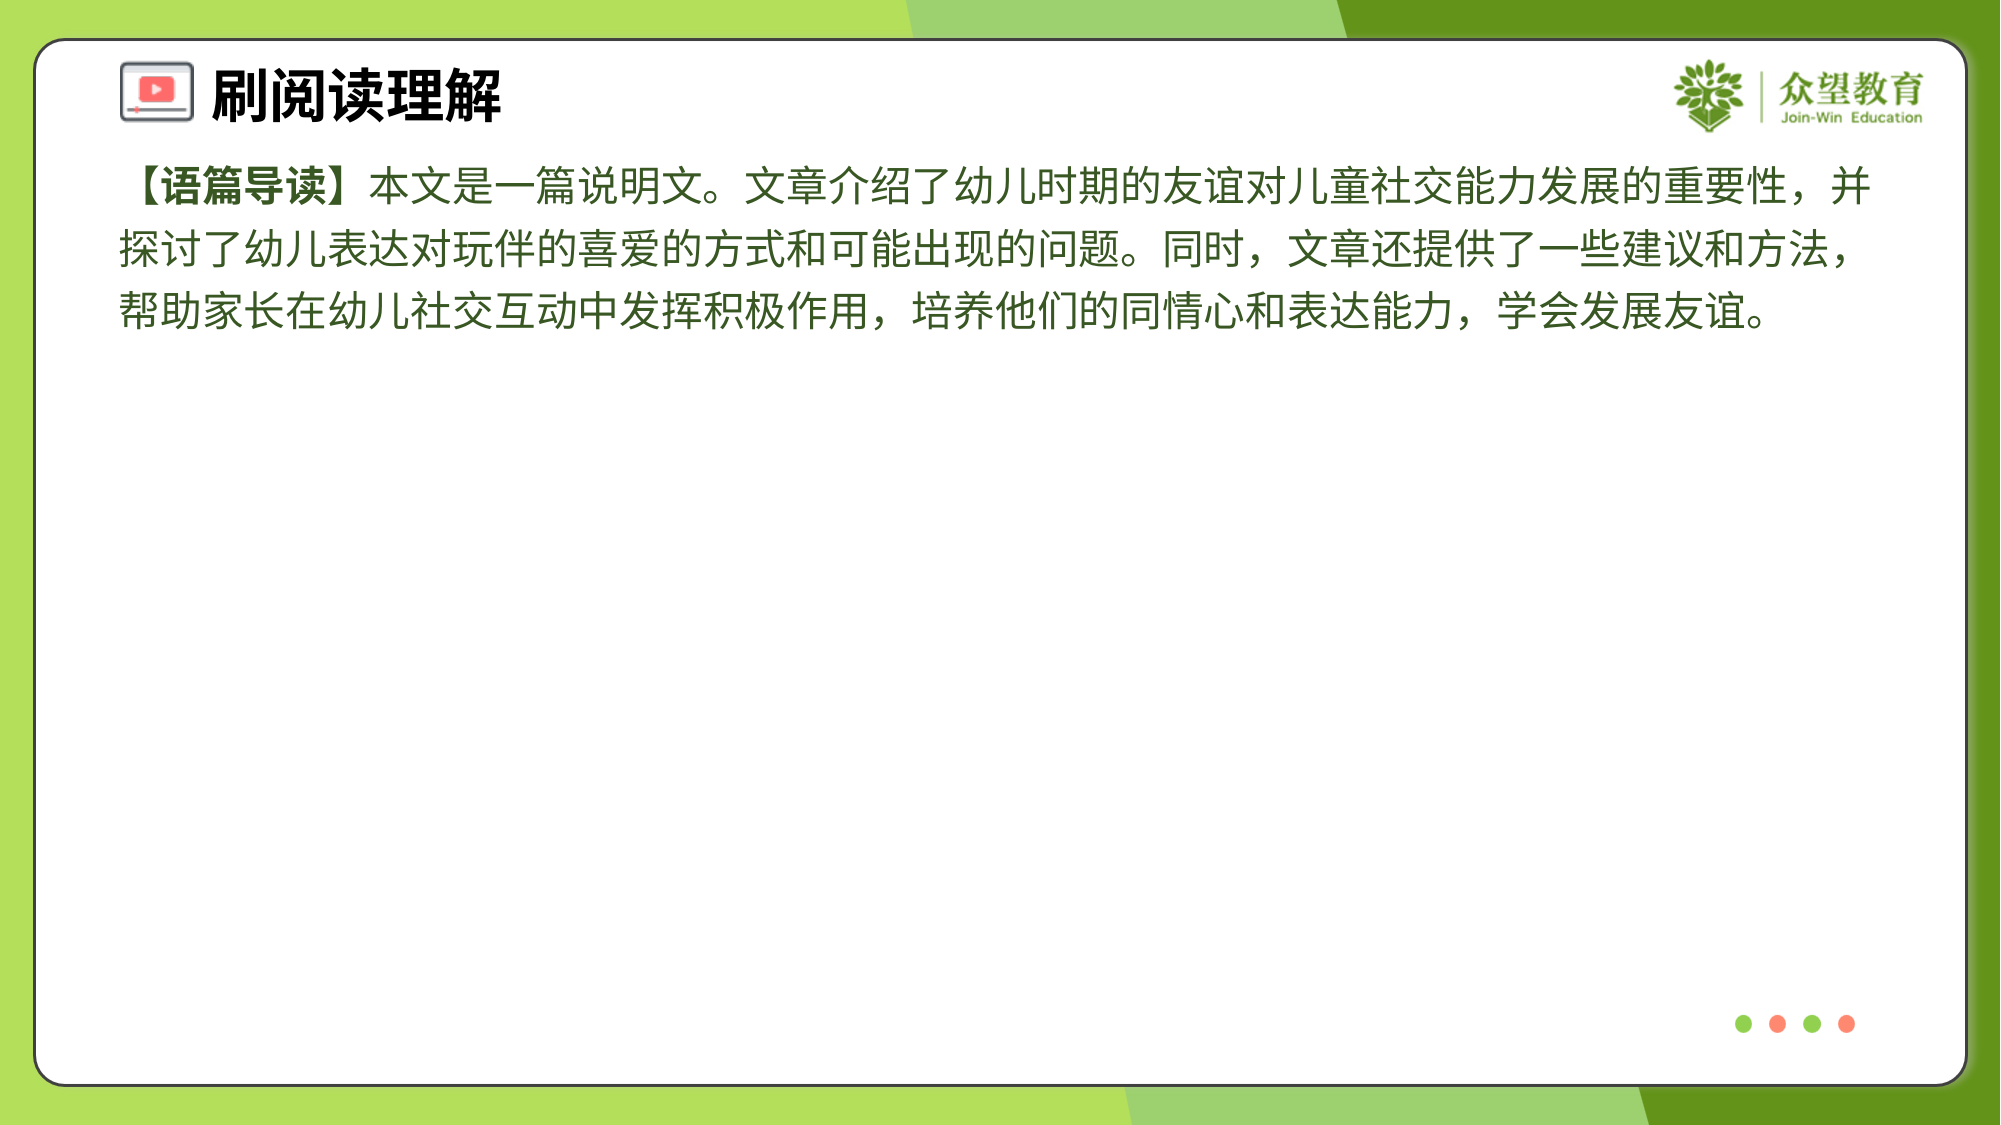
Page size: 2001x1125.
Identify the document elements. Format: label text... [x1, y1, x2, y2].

picture [0, 0, 2000, 1125]
text_box 【语篇导读】本文是一篇说明文。文章介绍了幼儿时期的友谊对儿童社交能力发展的重要性，并探讨了幼儿表达对玩伴的喜爱的方式和可能出现的问题。同时，文章还提供了一些建议和方法，帮助家长在幼儿社交互动中发挥积极作用，培养他们的同情心和表达能力，学会发展友谊。 [118, 147, 1883, 331]
